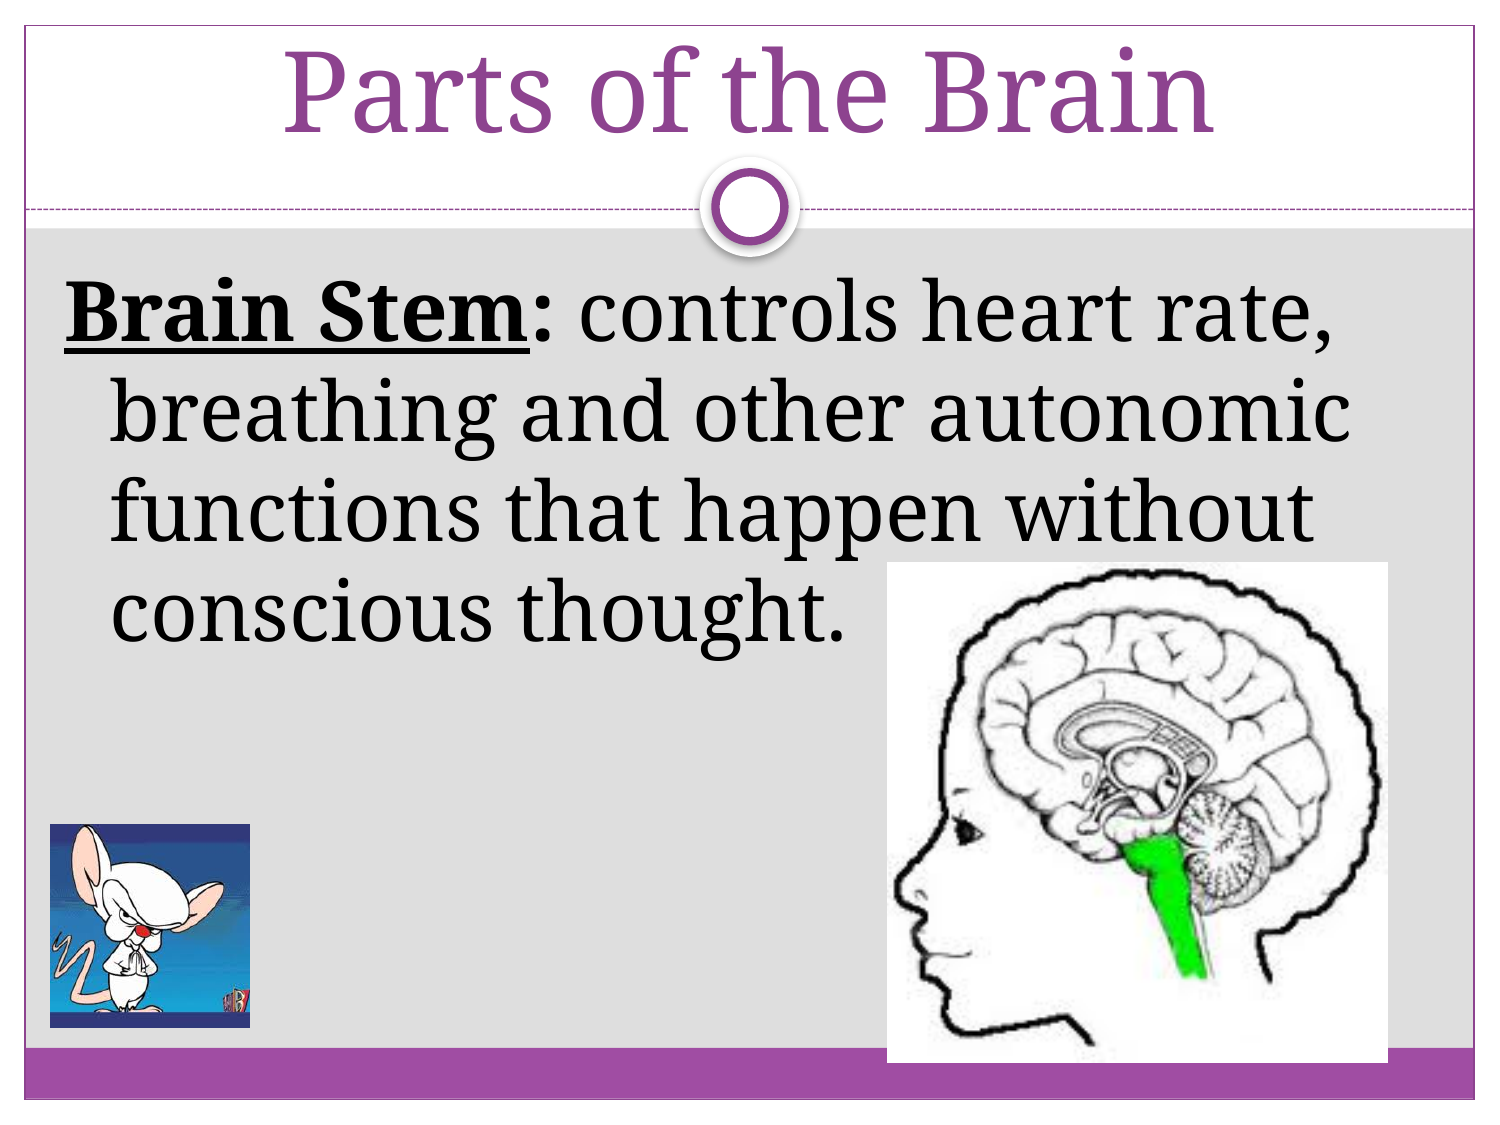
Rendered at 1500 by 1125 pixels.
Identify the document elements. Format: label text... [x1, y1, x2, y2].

picture [49, 824, 251, 1028]
title Parts of the Brain [49, 37, 1450, 162]
picture [887, 562, 1388, 1063]
list Brain Stem: controls heart rate, breathing and other autonomic functions that happen without conscious thought. [49, 250, 1445, 1001]
